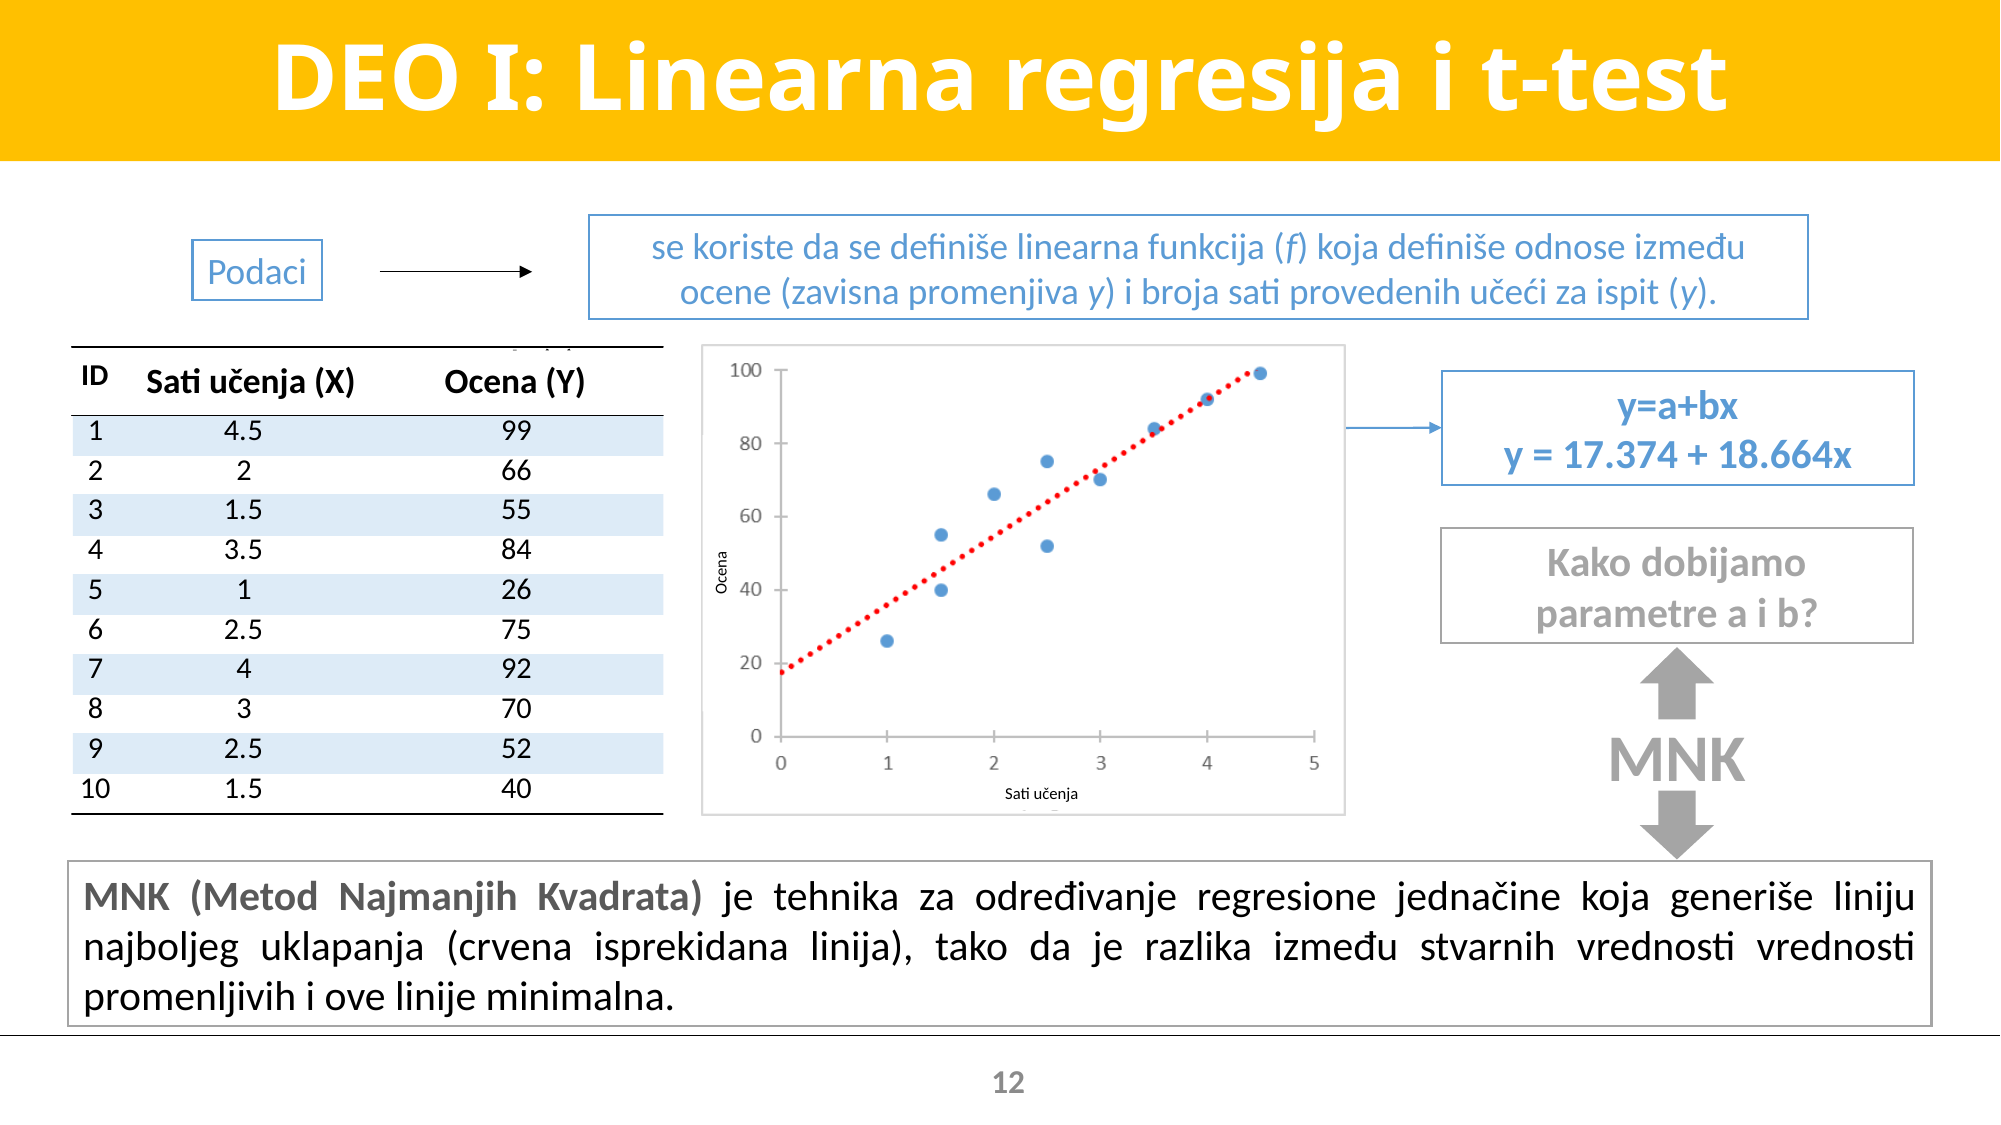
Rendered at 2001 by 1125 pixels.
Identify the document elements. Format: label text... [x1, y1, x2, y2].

text_box y=a+bx y = 17.374 + 18.664x [1441, 370, 1915, 486]
text_box [1639, 647, 1715, 720]
text_box MNK (Metod Najmanjih Kvadrata) je tehnika za određivanje regresione jednačine koja generiše liniju najboljeg uklapanja (crvena isprekidana linija), tako da je razlika između stvarnih vrednosti vrednosti promenljivih i ove linije minimalna. [67, 860, 1933, 1027]
text_box [1639, 790, 1715, 860]
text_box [191, 215, 1809, 321]
picture [71, 346, 665, 816]
text_box MNK [1440, 707, 1914, 803]
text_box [701, 344, 1346, 816]
slide_number 12 [16, 1036, 2000, 1125]
text_box Kako dobijamo parametre a i b? [1440, 527, 1914, 644]
title DEO I: Linearna regresija i t-test [0, 0, 2000, 162]
